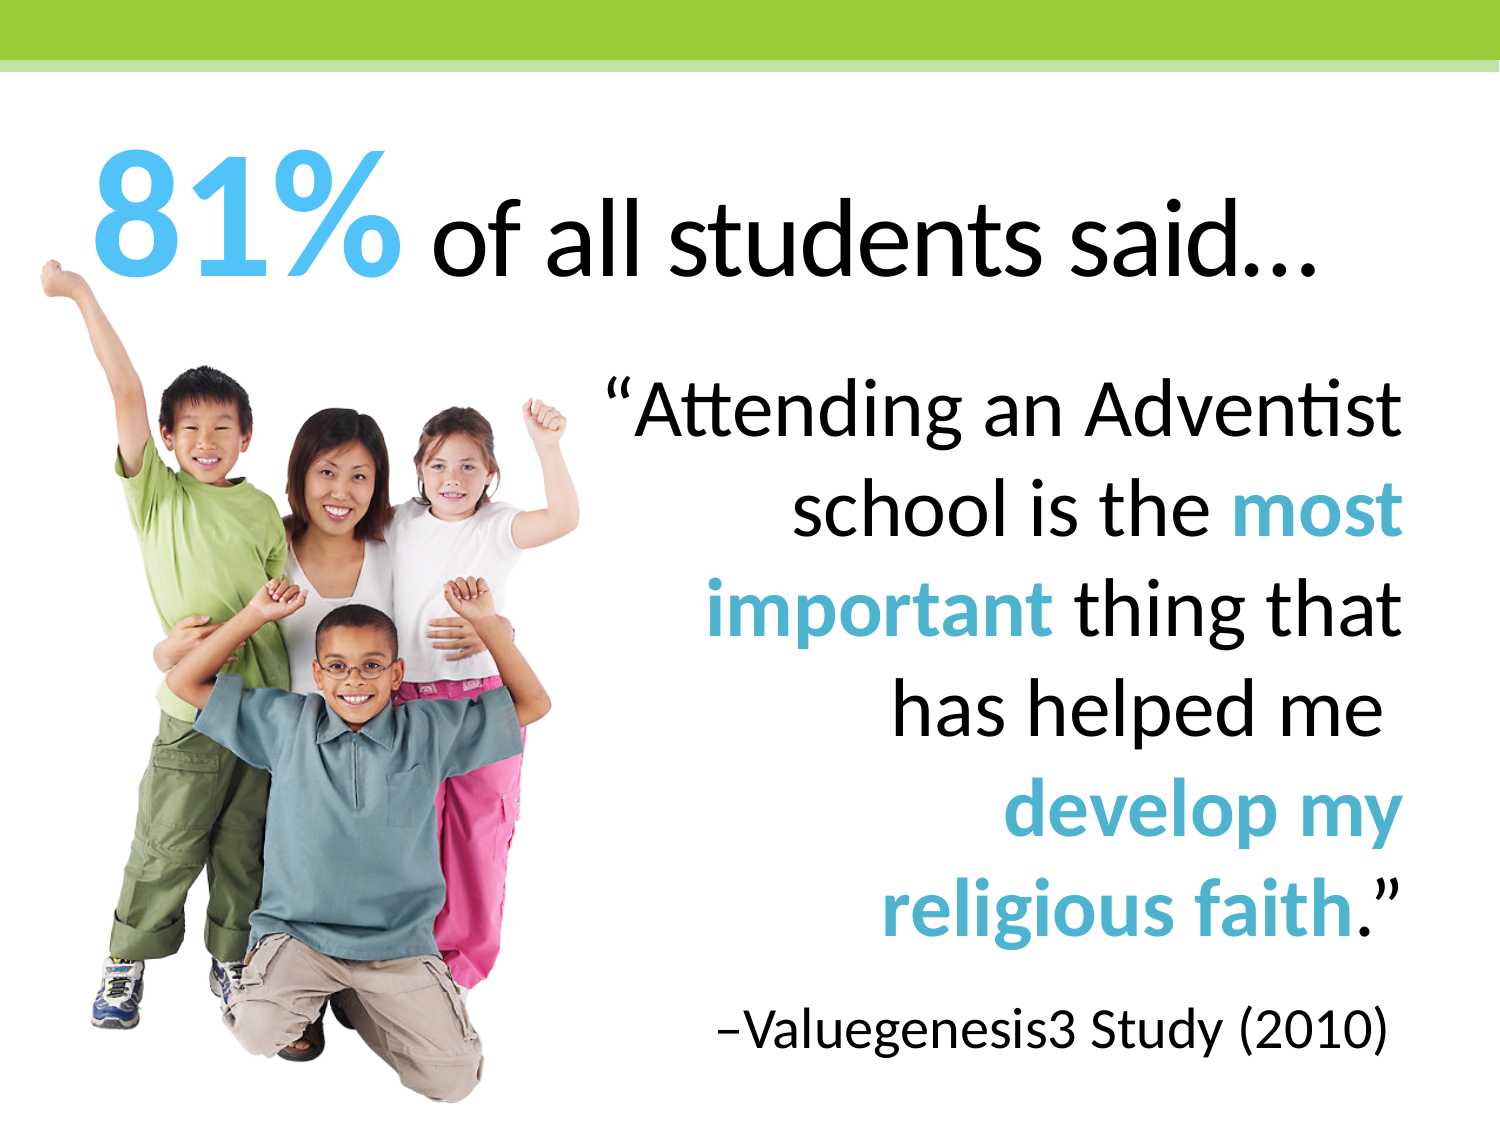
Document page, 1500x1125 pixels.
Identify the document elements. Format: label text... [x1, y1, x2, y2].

picture [37, 256, 583, 1106]
title 81% of all students said… [75, 65, 1420, 342]
text_box “Attending an Adventist school is the most important thing that has helped me develop my religious faith.” –Valuegenesis3 Study (2010) [590, 345, 1420, 1068]
